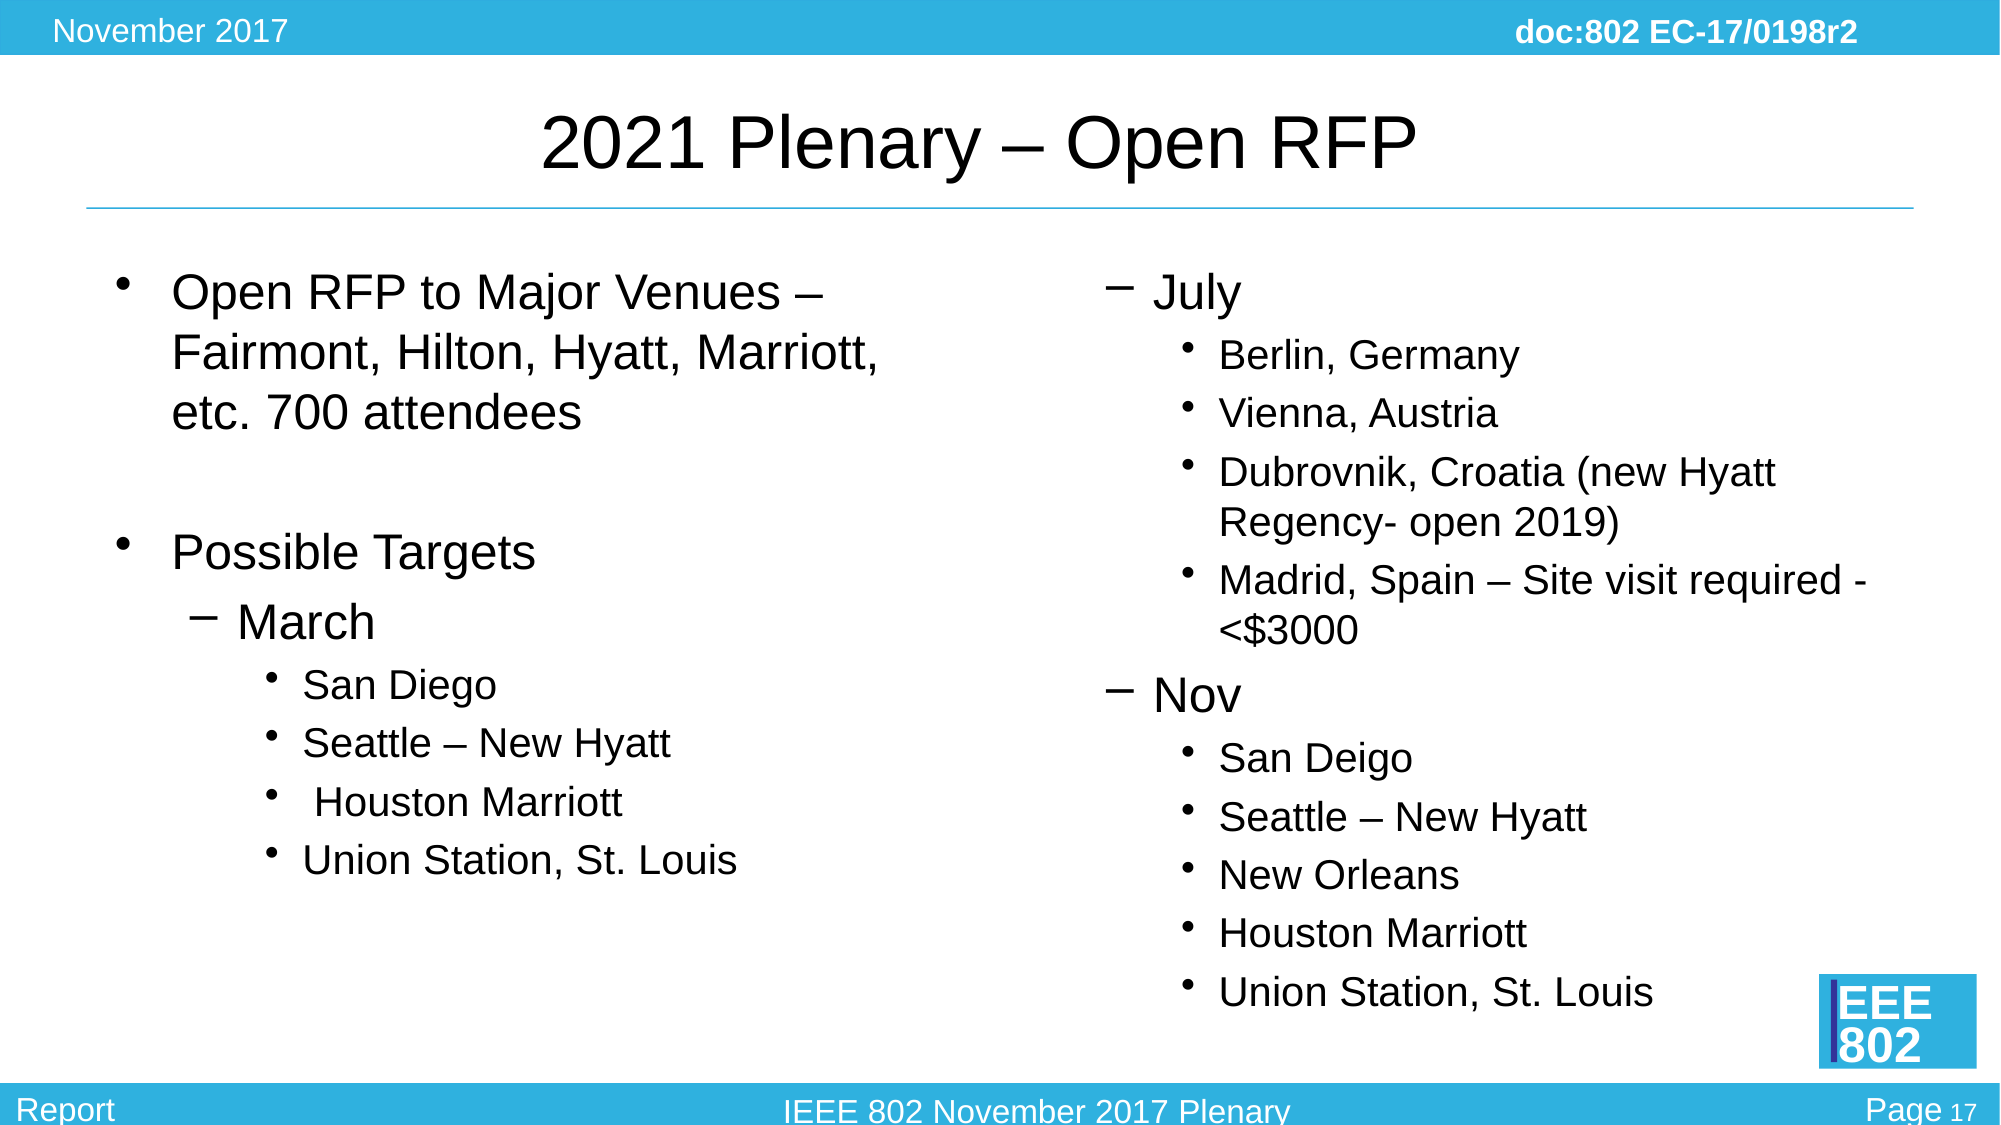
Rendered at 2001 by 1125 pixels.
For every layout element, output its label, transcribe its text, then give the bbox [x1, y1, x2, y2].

list Open RFP to Major Venues – Fairmont, Hilton, Hyatt, Marriott, etc. 700 attendees Possible Targets March San Diego Seattle – New Hyatt Houston Marriott Union Station, St. Louis [99, 251, 984, 1005]
list July Berlin, Germany Vienna, Austria Dubrovnik, Croatia (new Hyatt Regency- open 2019) Madrid, Spain – Site visit required - <$3000 Nov San Deigo Seattle – New Hyatt New Orleans Houston Marriott Union Station, St. Louis [1015, 251, 1900, 1050]
title 2021 Plenary – Open RFP [99, 45, 1900, 233]
